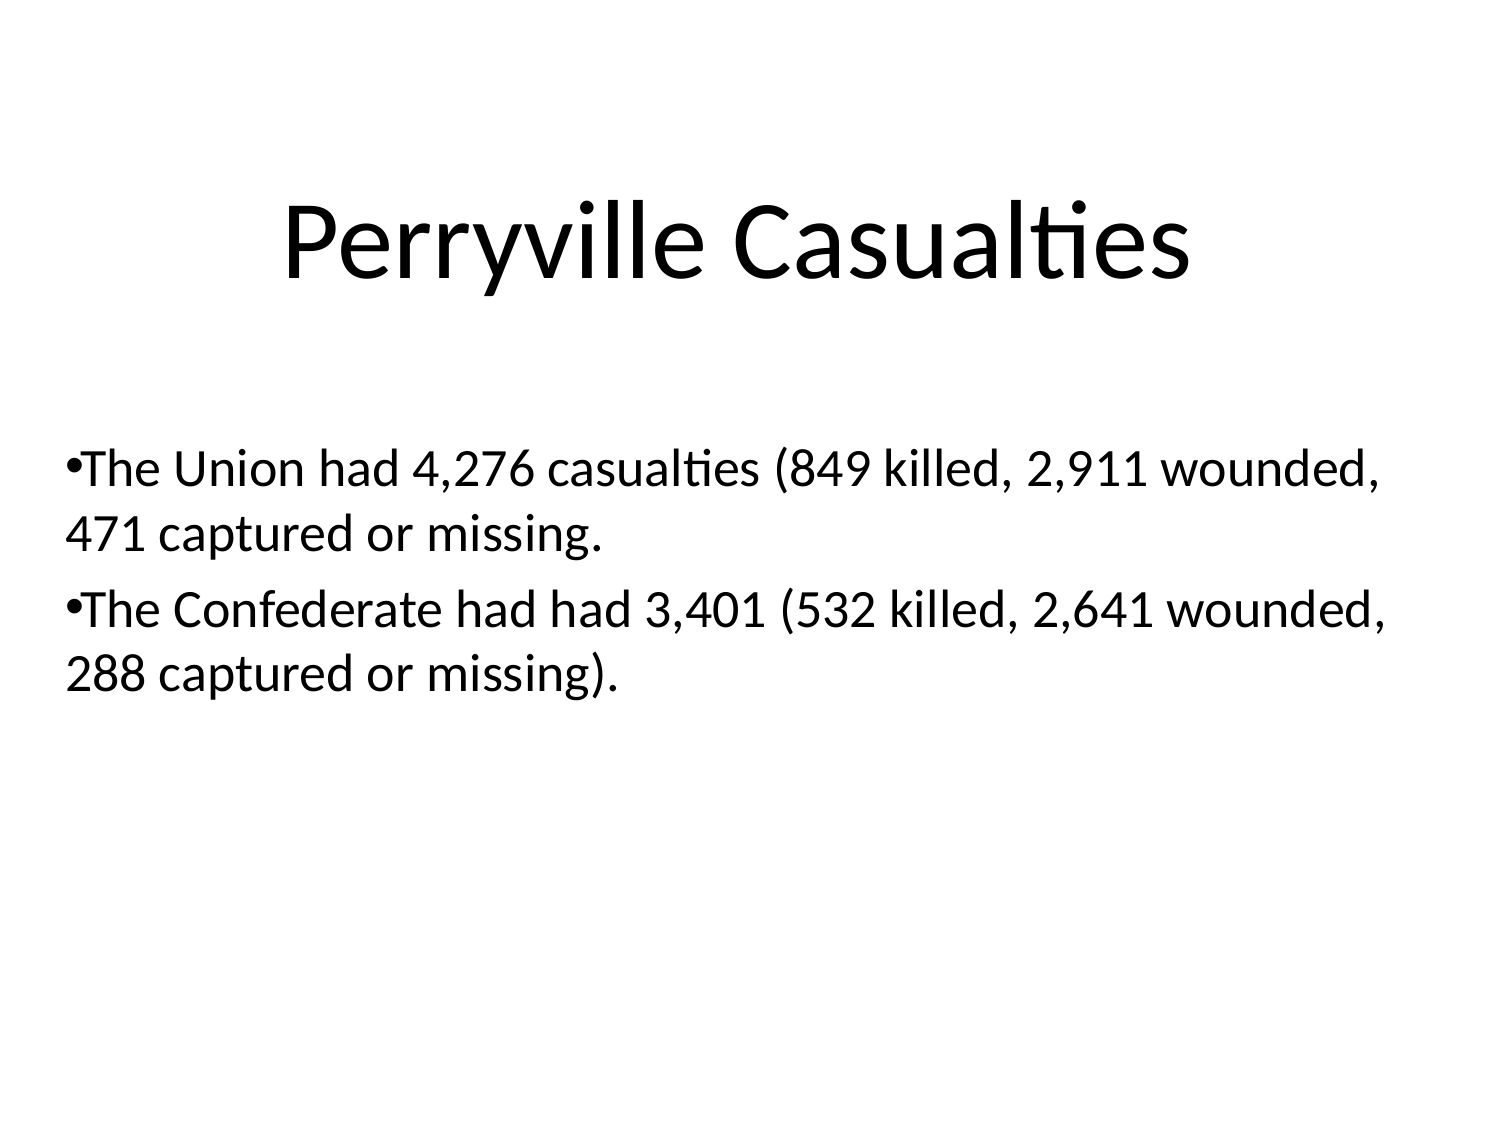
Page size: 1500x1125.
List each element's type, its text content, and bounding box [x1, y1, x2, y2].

title Perryville Casualties [99, 112, 1375, 354]
subtitle The Union had 4,276 casualties (849 killed, 2,911 wounded, 471 captured or missing. The Confederate had had 3,401 (532 killed, 2,641 wounded, 288 captured or missing). [50, 425, 1425, 713]
